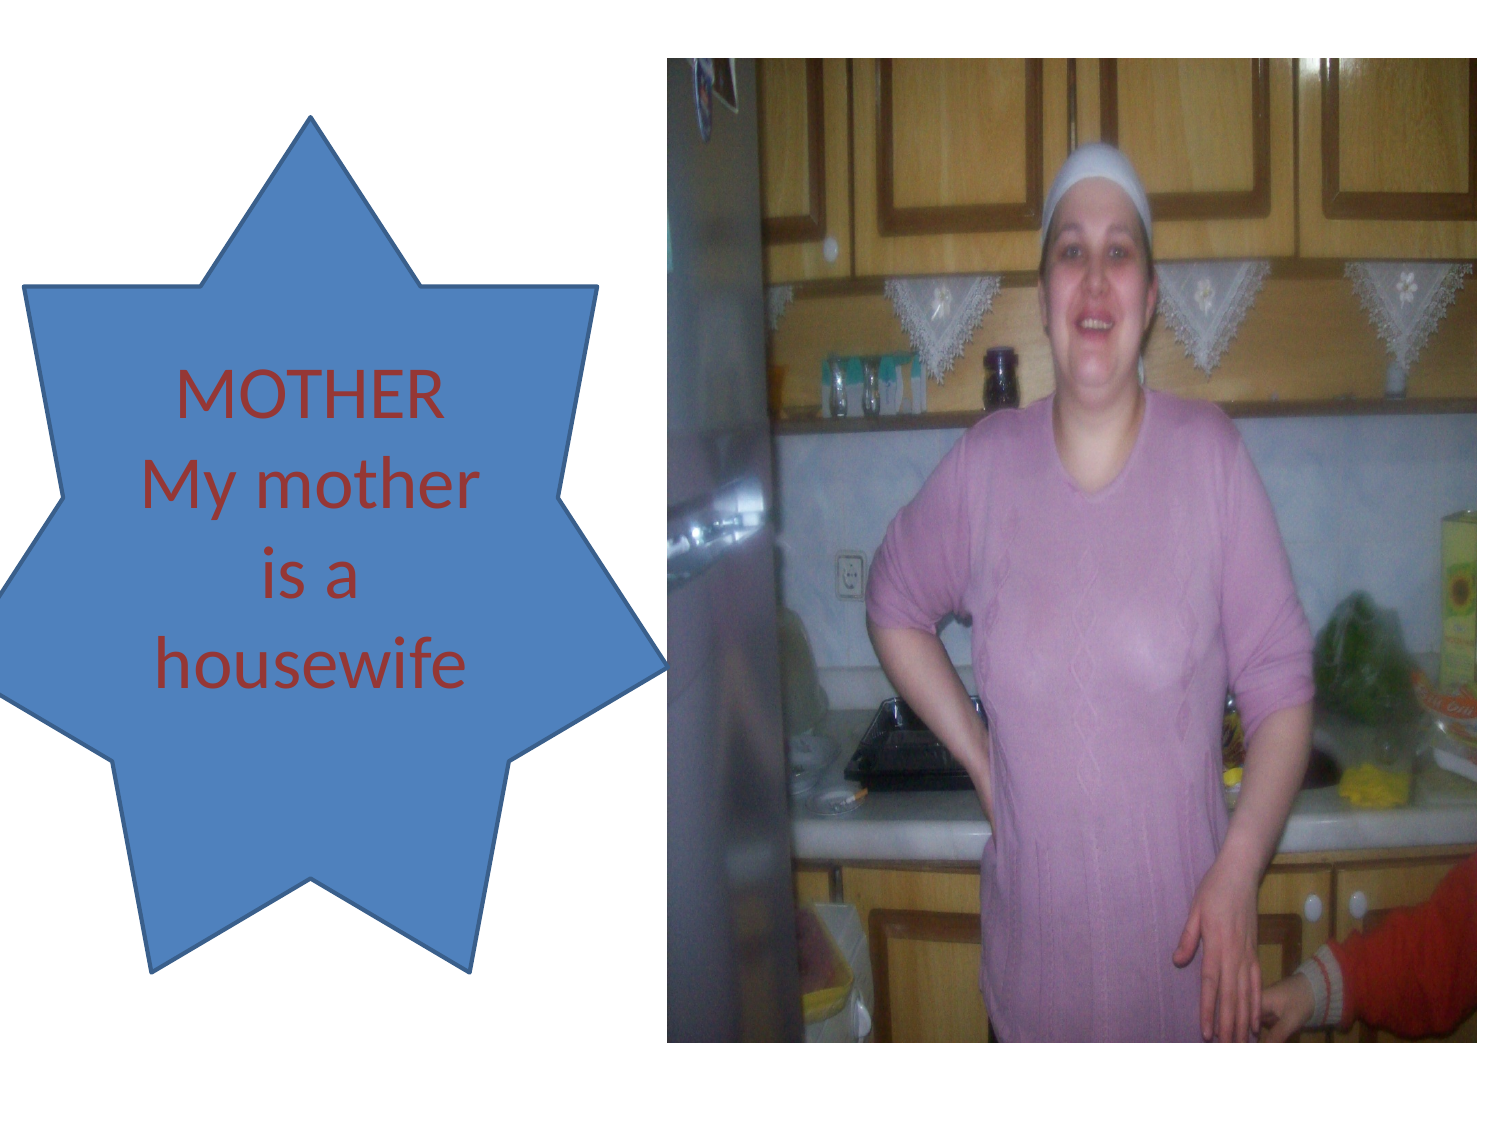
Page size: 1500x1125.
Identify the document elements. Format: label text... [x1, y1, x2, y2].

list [667, 58, 1477, 1044]
text_box MOTHER My mother is a housewife [0, 115, 662, 975]
